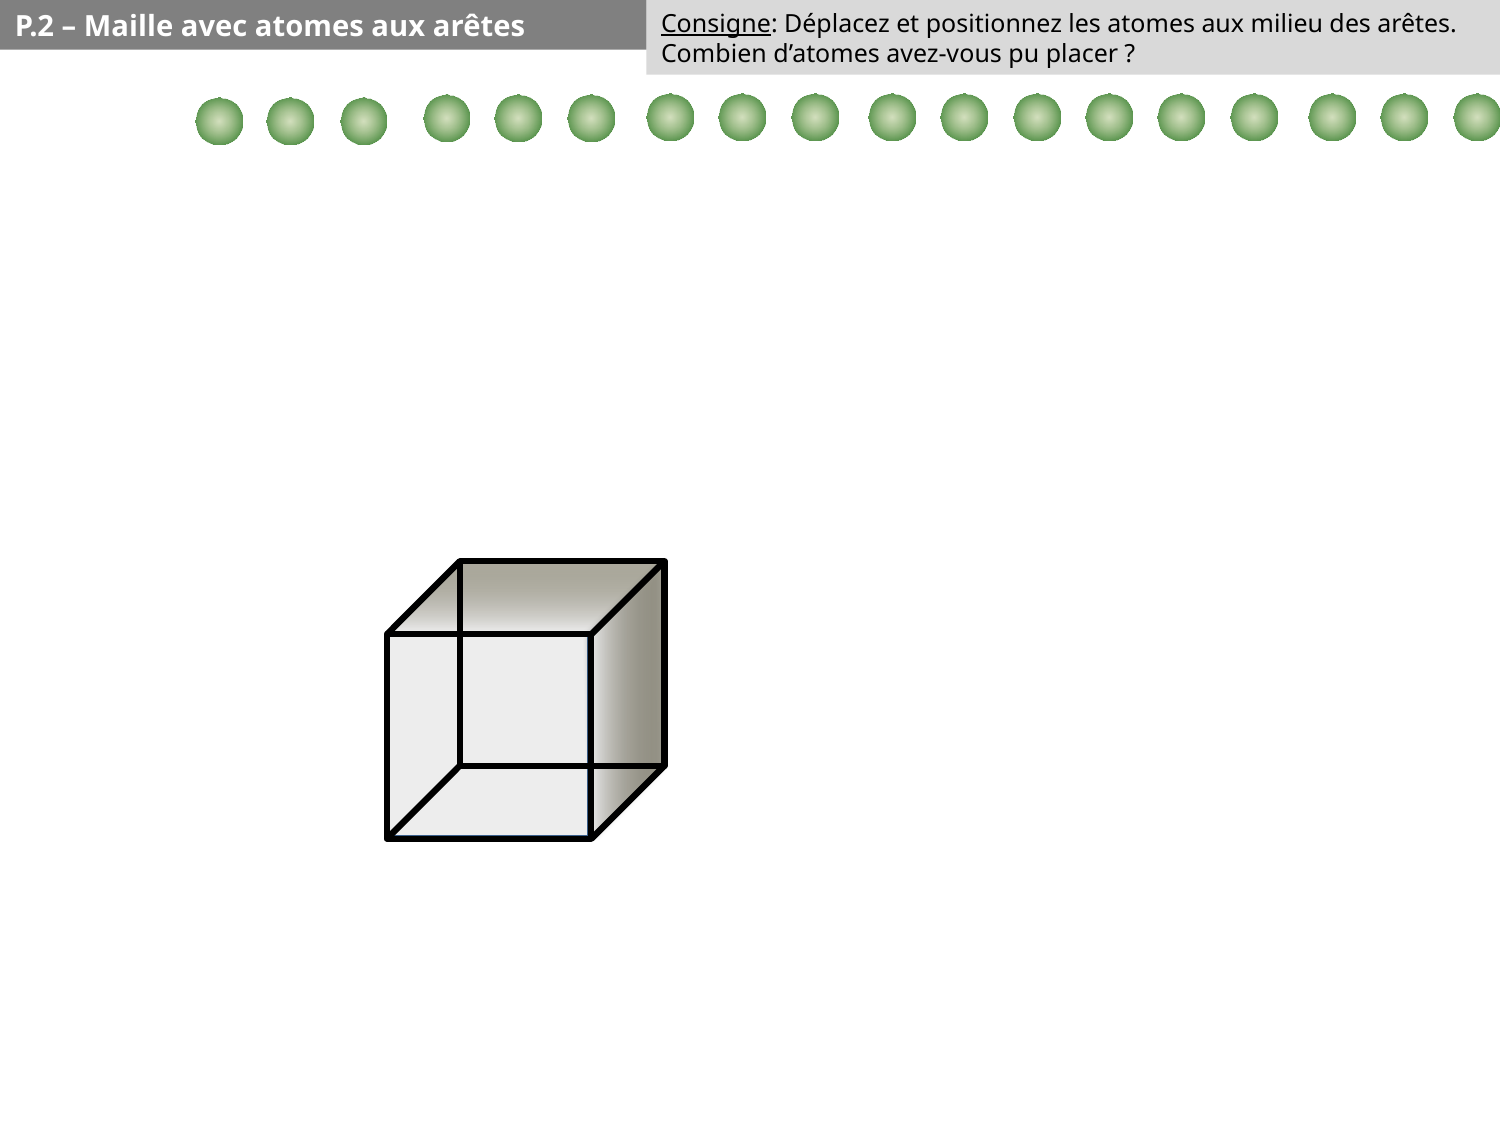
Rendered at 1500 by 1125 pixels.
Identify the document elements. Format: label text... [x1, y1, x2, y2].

text_box [337, 95, 389, 147]
text_box [1451, 91, 1500, 143]
text_box [1011, 91, 1063, 143]
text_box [386, 560, 665, 839]
text_box P.2 – Maille avec atomes aux arêtes [0, 0, 647, 50]
text_box [264, 95, 316, 147]
text_box [1155, 91, 1207, 143]
text_box [492, 92, 544, 144]
text_box [644, 91, 696, 143]
text_box [716, 91, 768, 143]
text_box [1306, 91, 1358, 143]
text_box [1083, 91, 1135, 143]
text_box [1228, 91, 1280, 143]
text_box [938, 91, 990, 143]
text_box Consigne: Déplacez et positionnez les atomes aux milieu des arêtes. Combien d’atomes avez-vous pu placer ? [646, 0, 1500, 75]
text_box [1378, 91, 1430, 143]
text_box [866, 91, 918, 143]
text_box [565, 92, 617, 144]
text_box [420, 92, 472, 144]
text_box [789, 91, 841, 143]
text_box [193, 95, 245, 147]
